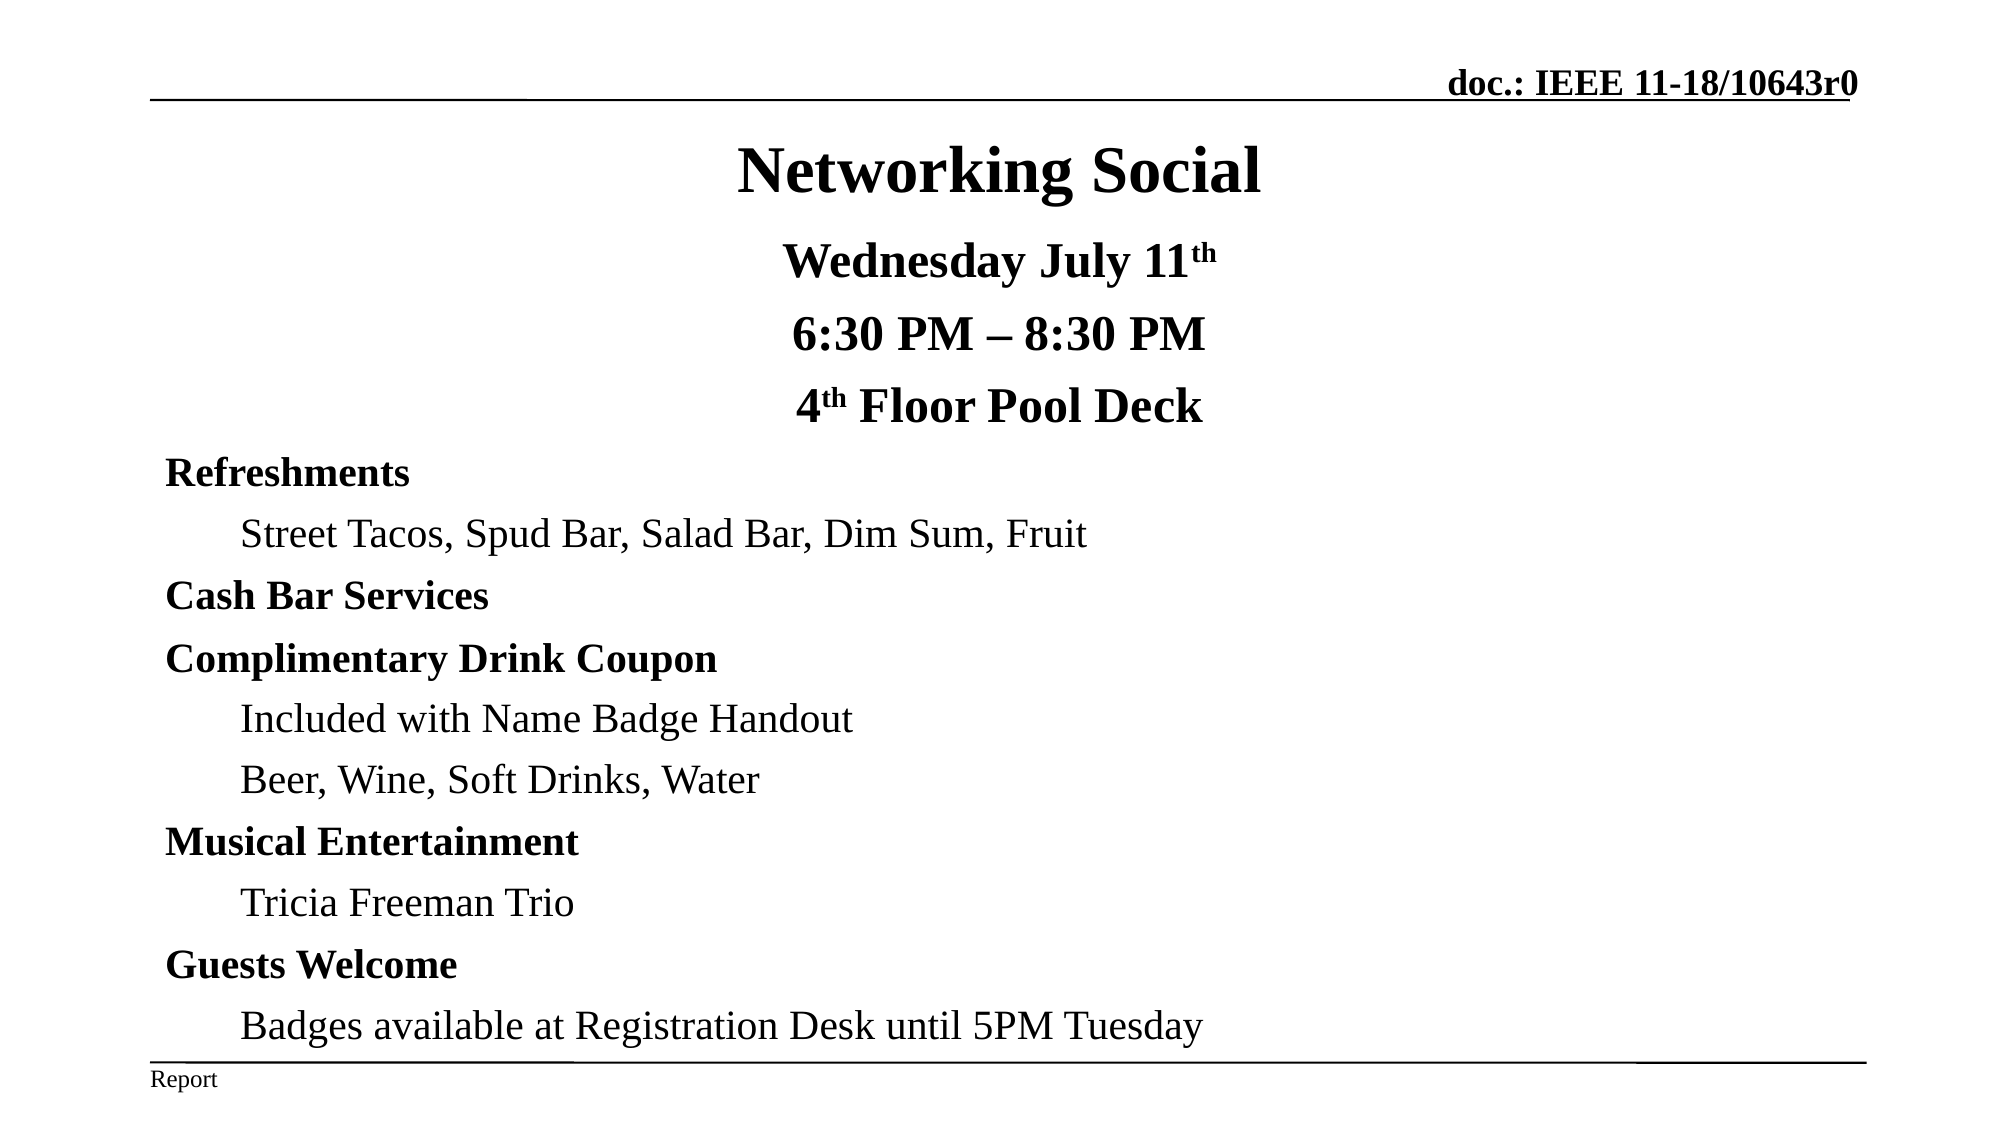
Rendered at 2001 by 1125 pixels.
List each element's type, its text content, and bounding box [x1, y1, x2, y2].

title Networking Social [149, 112, 1850, 219]
list Wednesday July 11th 6:30 PM – 8:30 PM 4th Floor Pool Deck Refreshments Street Tacos, Spud Bar, Salad Bar, Dim Sum, Fruit Cash Bar Services Complimentary Drink Coupon Included with Name Badge Handout Beer, Wine, Soft Drinks, Water Musical Entertainment Tricia Freeman Trio Guests Welcome Badges available at Registration Desk until 5PM Tuesday [149, 219, 1850, 1048]
